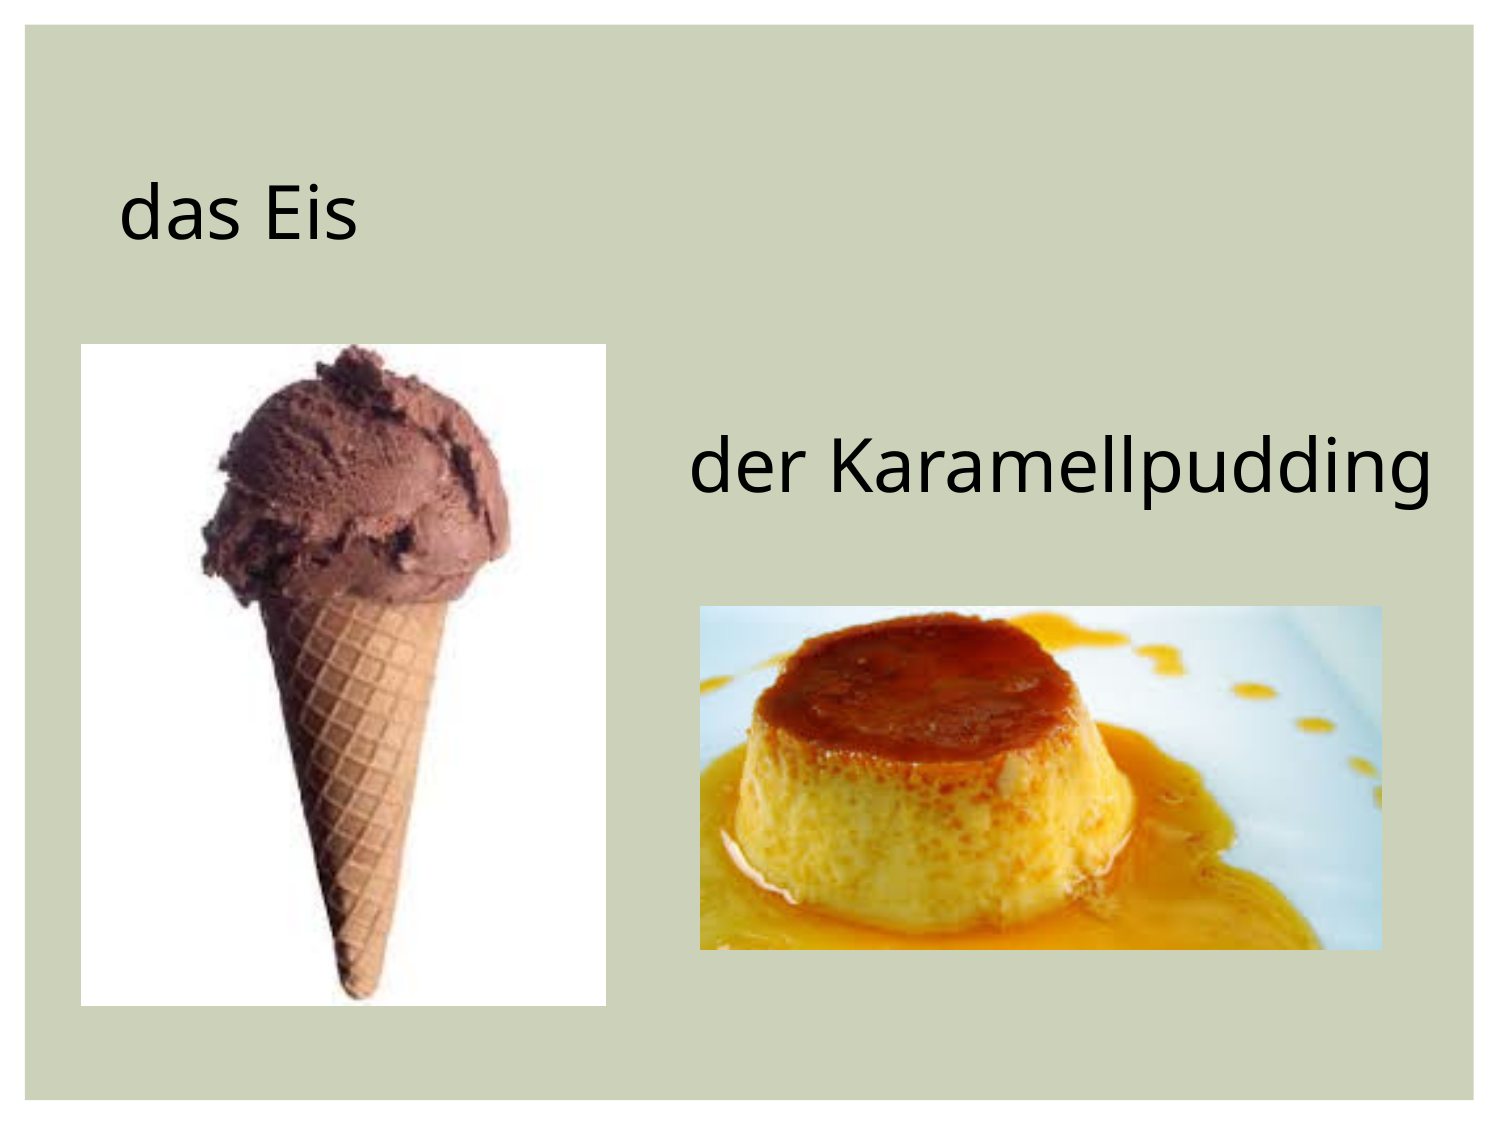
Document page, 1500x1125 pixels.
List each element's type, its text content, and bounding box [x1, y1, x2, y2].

picture [700, 606, 1383, 950]
text_box das Eis [104, 157, 606, 263]
text_box der Karamellpudding [673, 409, 1459, 515]
picture [80, 344, 606, 1006]
